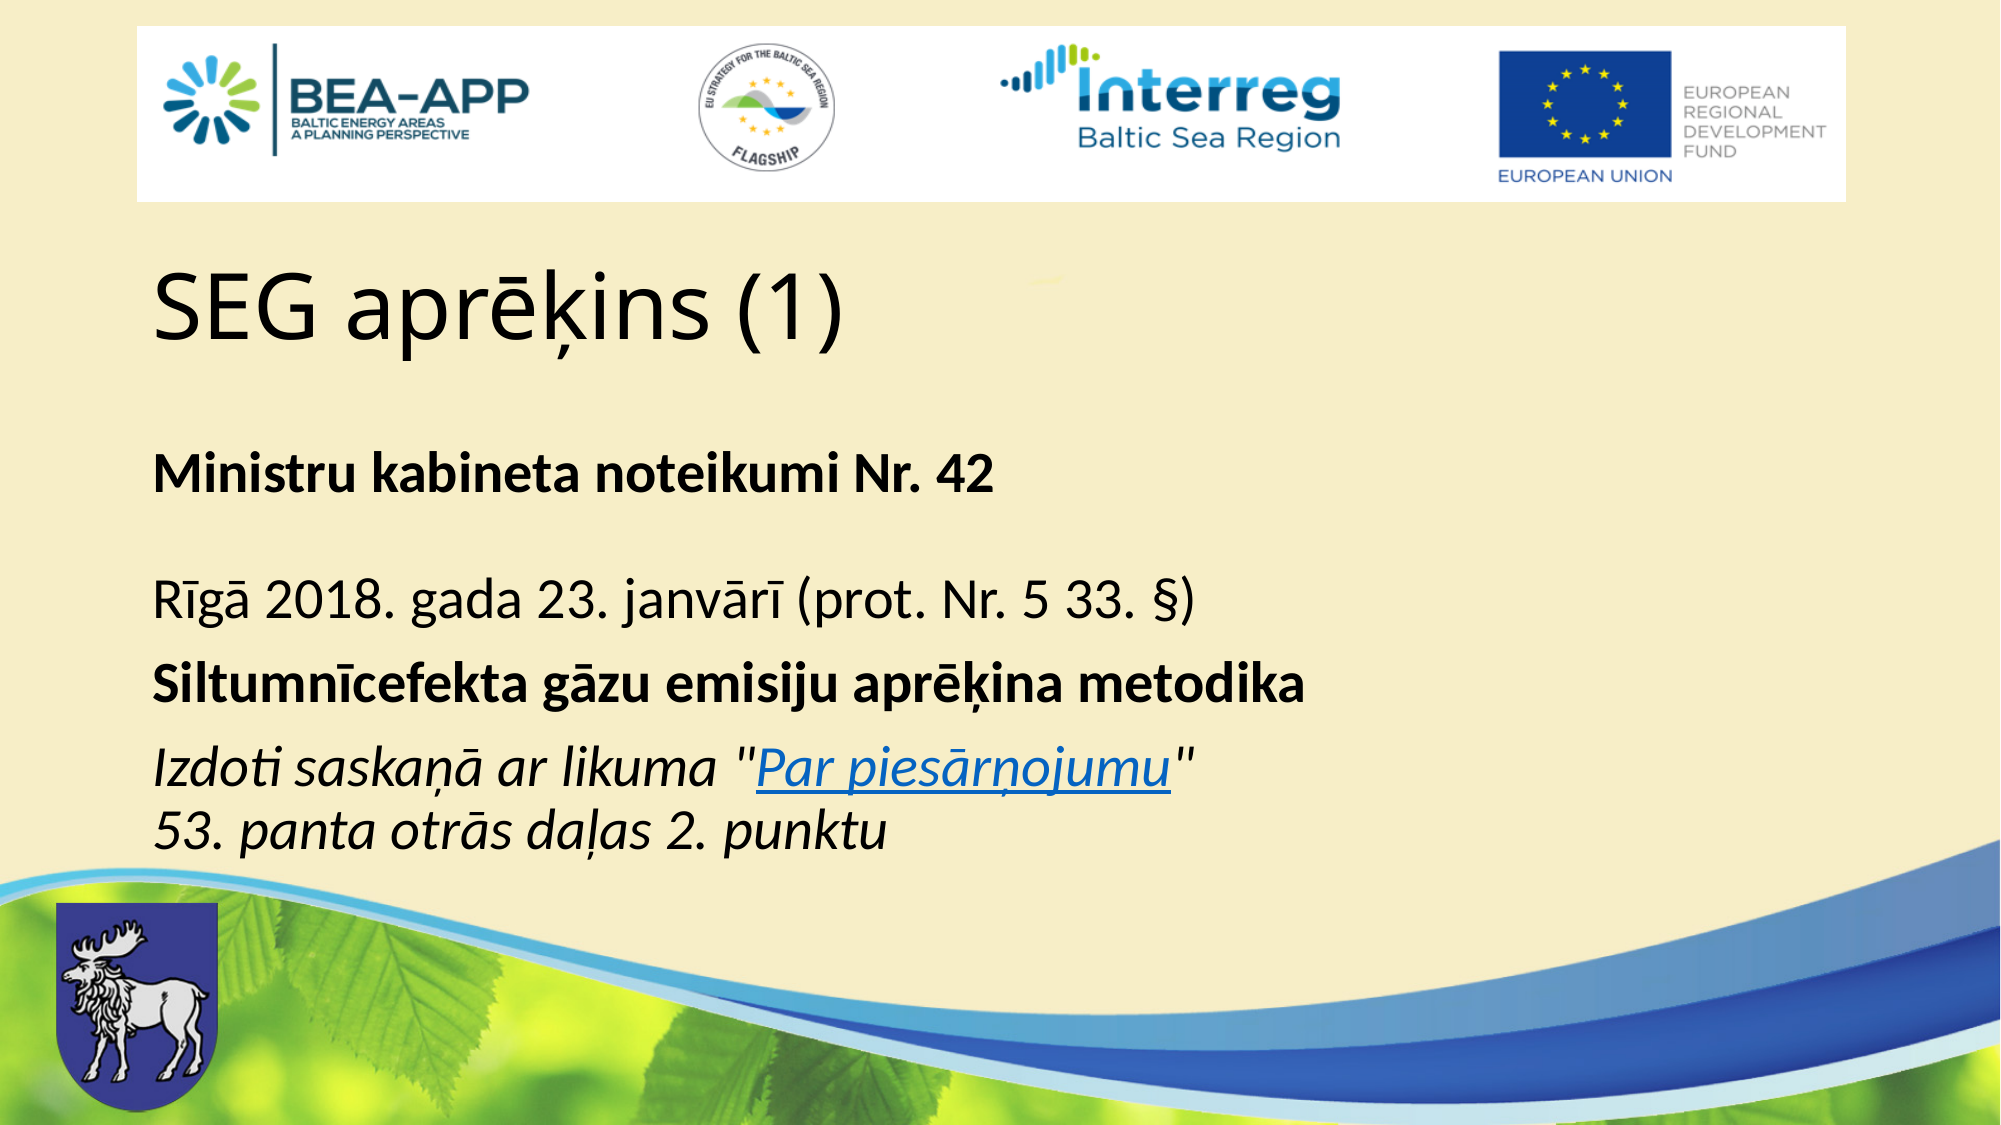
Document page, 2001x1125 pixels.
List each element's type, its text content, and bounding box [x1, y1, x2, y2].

picture [0, 0, 2001, 1125]
title SEG aprēķins (1) [137, 201, 1863, 419]
list Ministru kabineta noteikumi Nr. 42 Rīgā 2018. gada 23. janvārī (prot. Nr. 5 33. §) Siltumnīcefekta gāzu emisiju aprēķina metodika Izdoti saskaņā ar likuma "Par piesārņojumu" 53. panta otrās daļas 2. punktu [137, 435, 1863, 1125]
